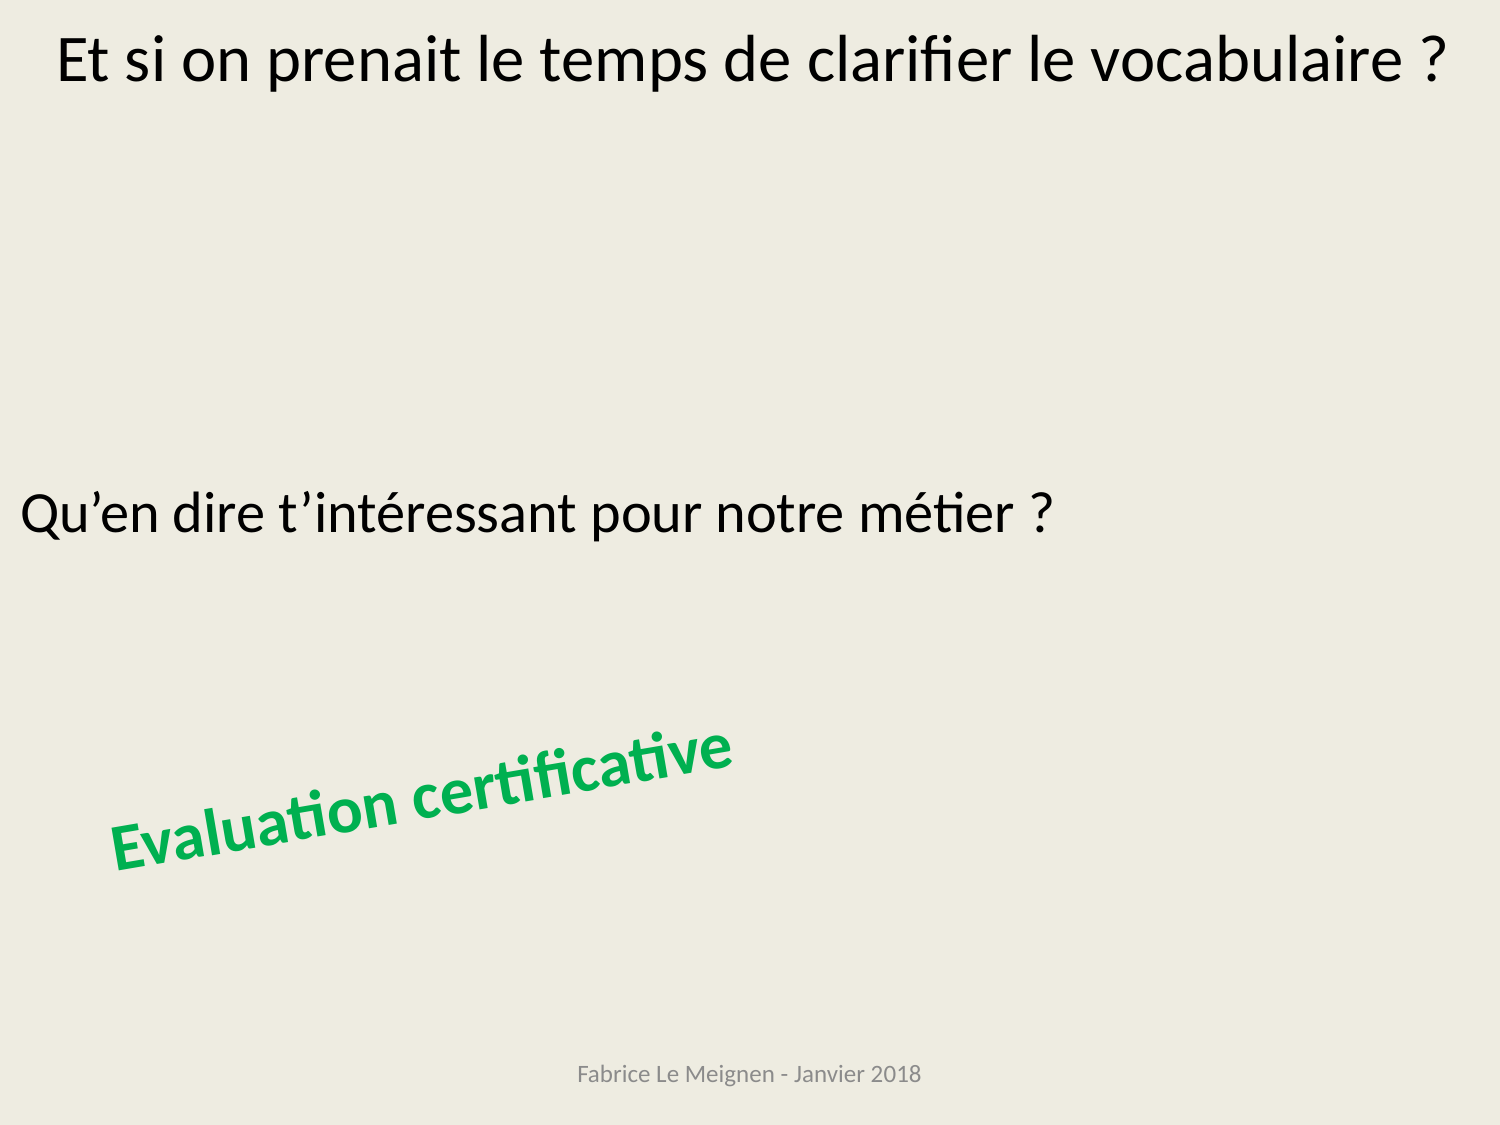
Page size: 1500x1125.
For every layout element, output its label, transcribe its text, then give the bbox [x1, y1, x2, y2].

text_box Et si on prenait le temps de clarifier le vocabulaire ? [41, 7, 1471, 102]
footer Fabrice Le Meignen - Janvier 2018 [512, 1042, 988, 1103]
text_box Evaluation certificative [88, 680, 809, 895]
title Qu’en dire t’intéressant pour notre métier ? [4, 373, 1482, 646]
